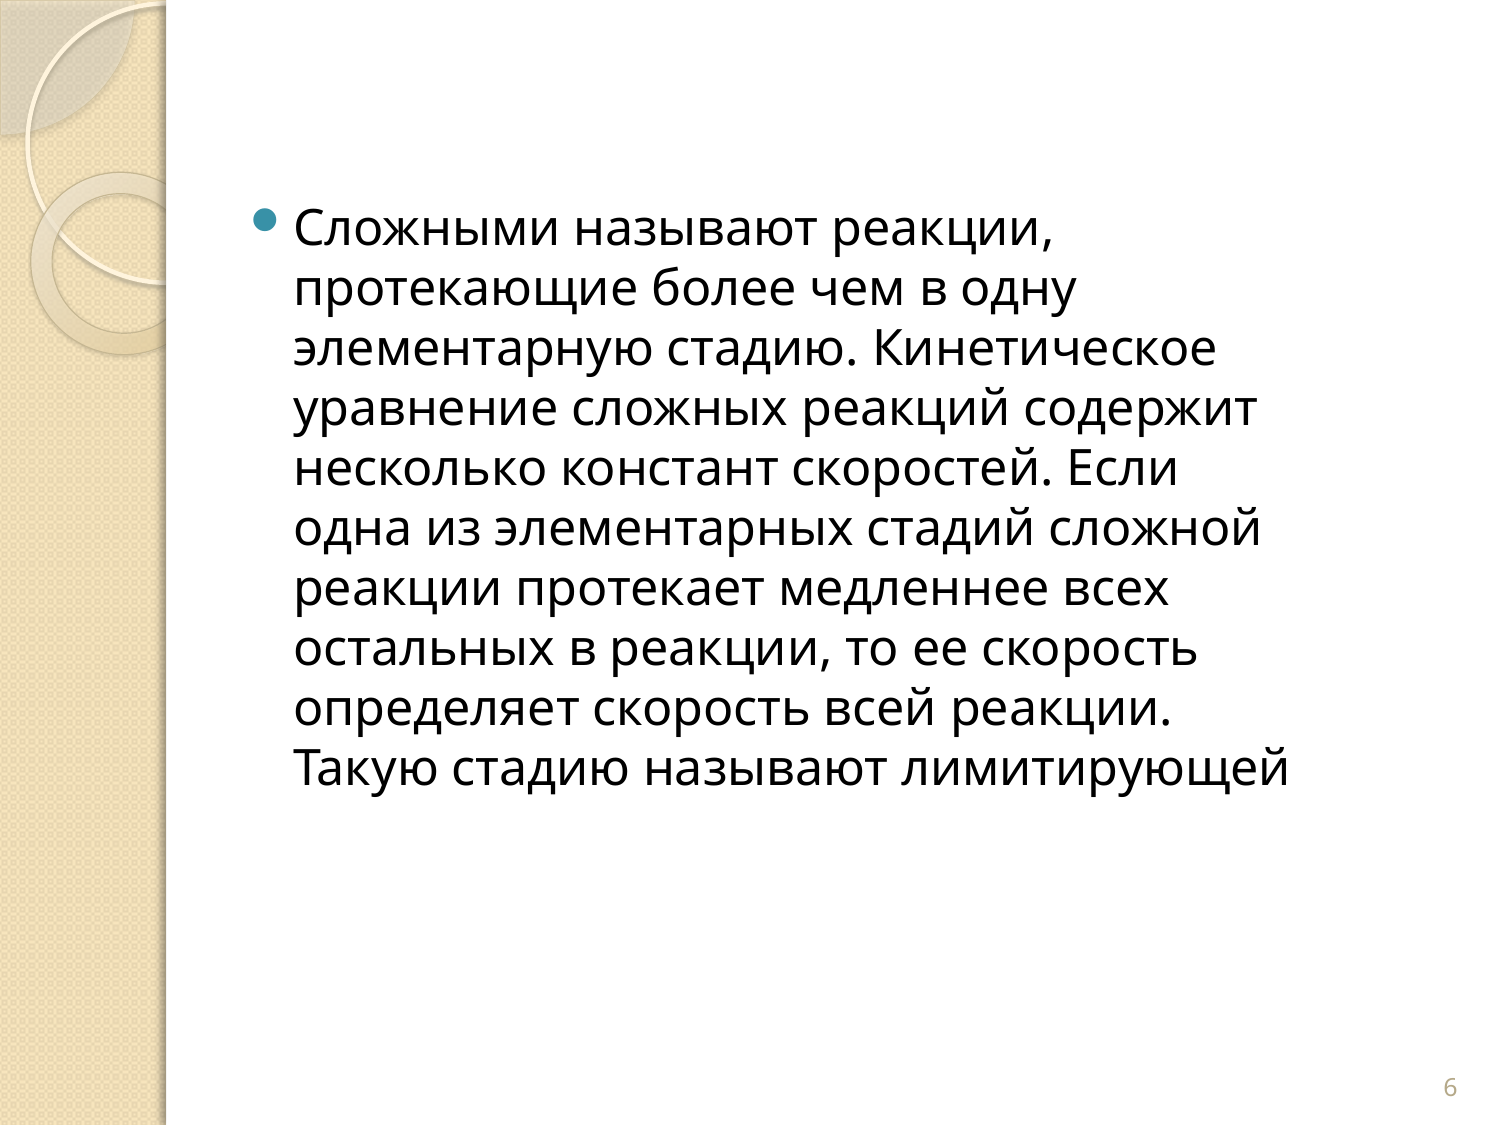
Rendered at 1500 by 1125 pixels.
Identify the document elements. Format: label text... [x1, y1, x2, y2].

list Сложными называют реакции, протекающие более чем в одну элементарную стадию. Кинетическое уравнение сложных реакций содержит несколько констант скоростей. Если одна из элементарных стадий сложной реакции протекает медленнее всех остальных в реакции, то ее скорость определяет скорость всей реакции. Такую стадию называют лимитирующей [222, 187, 1312, 817]
slide_number 6 [1413, 1034, 1488, 1113]
